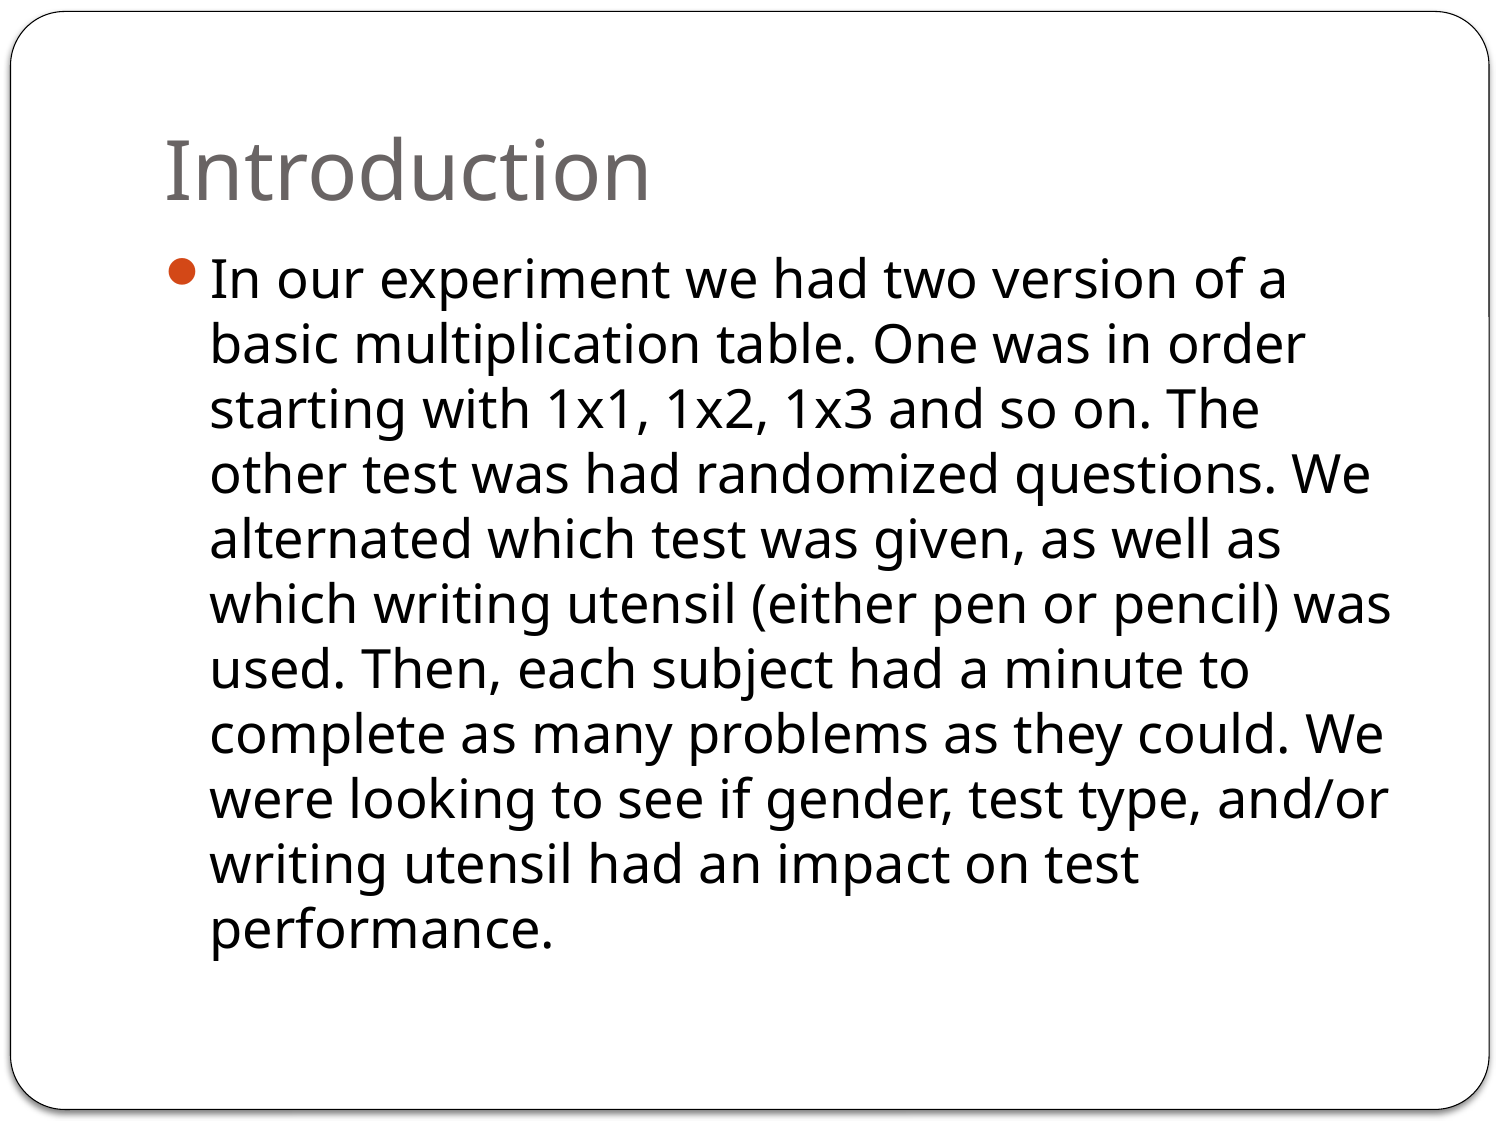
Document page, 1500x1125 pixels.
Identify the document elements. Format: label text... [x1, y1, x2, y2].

list In our experiment we had two version of a basic multiplication table. One was in order starting with 1x1, 1x2, 1x3 and so on. The other test was had randomized questions. We alternated which test was given, as well as which writing utensil (either pen or pencil) was used. Then, each subject had a minute to complete as many problems as they could. We were looking to see if gender, test type, and/or writing utensil had an impact on test performance. [150, 237, 1425, 988]
title Introduction [150, 45, 1425, 233]
